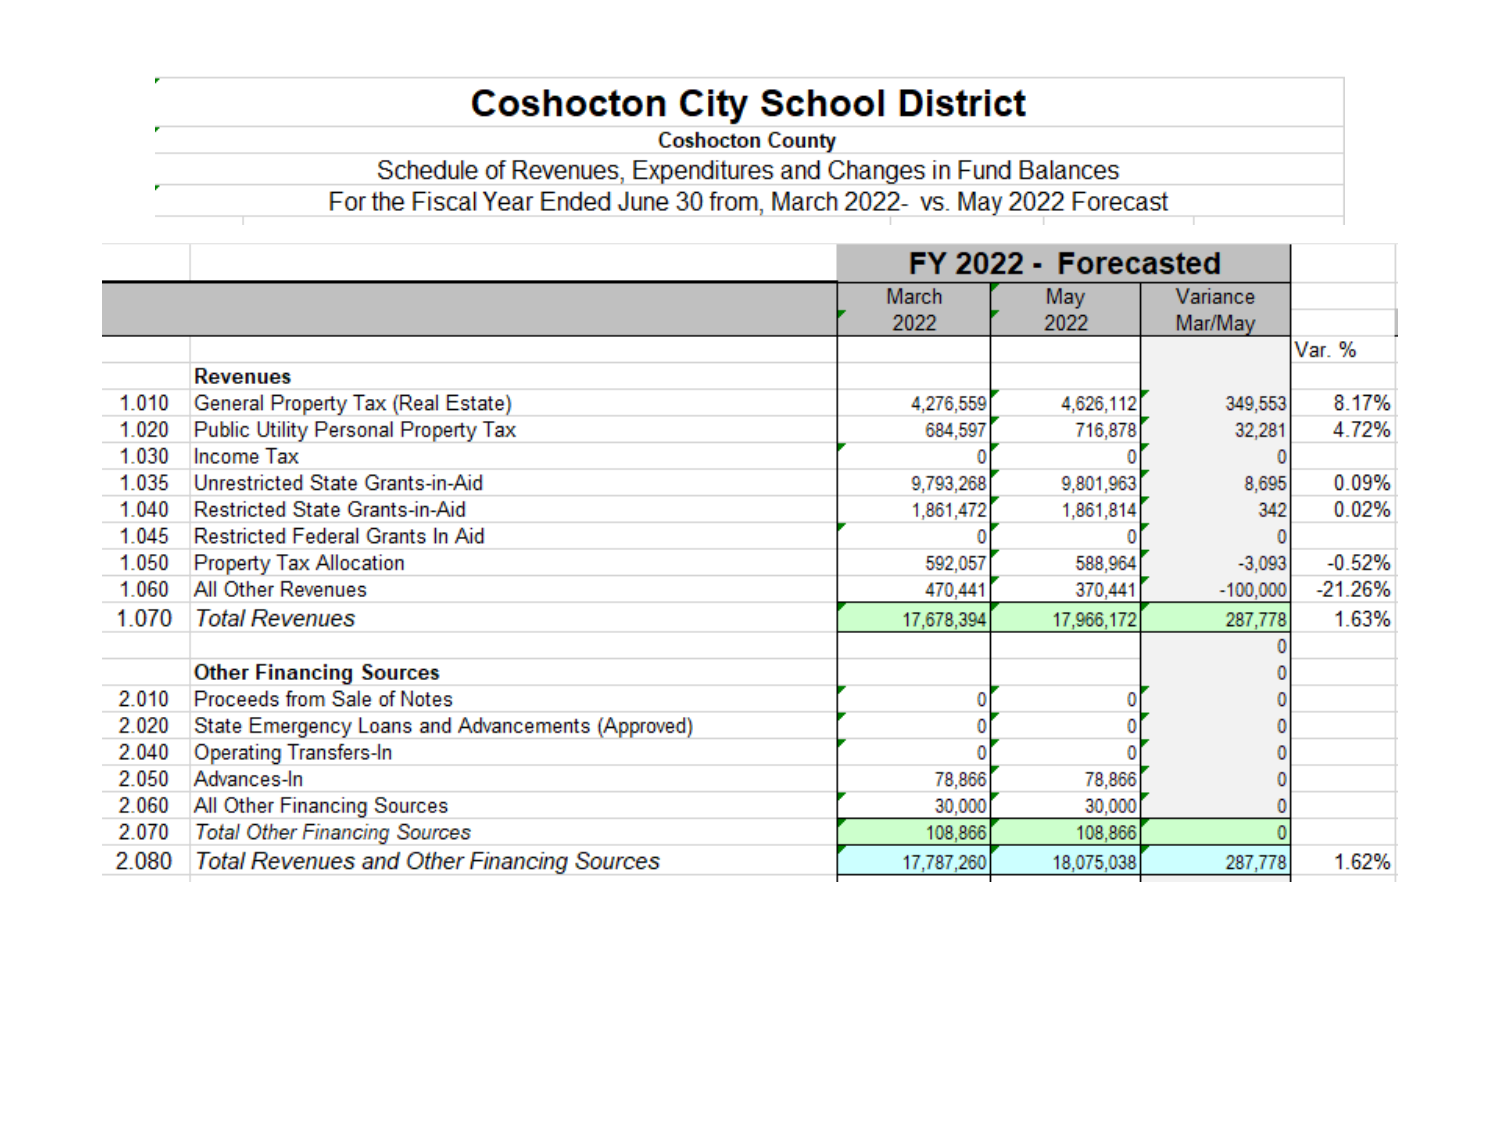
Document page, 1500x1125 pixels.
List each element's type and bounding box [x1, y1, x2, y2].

picture [155, 74, 1345, 226]
picture [101, 243, 1398, 882]
